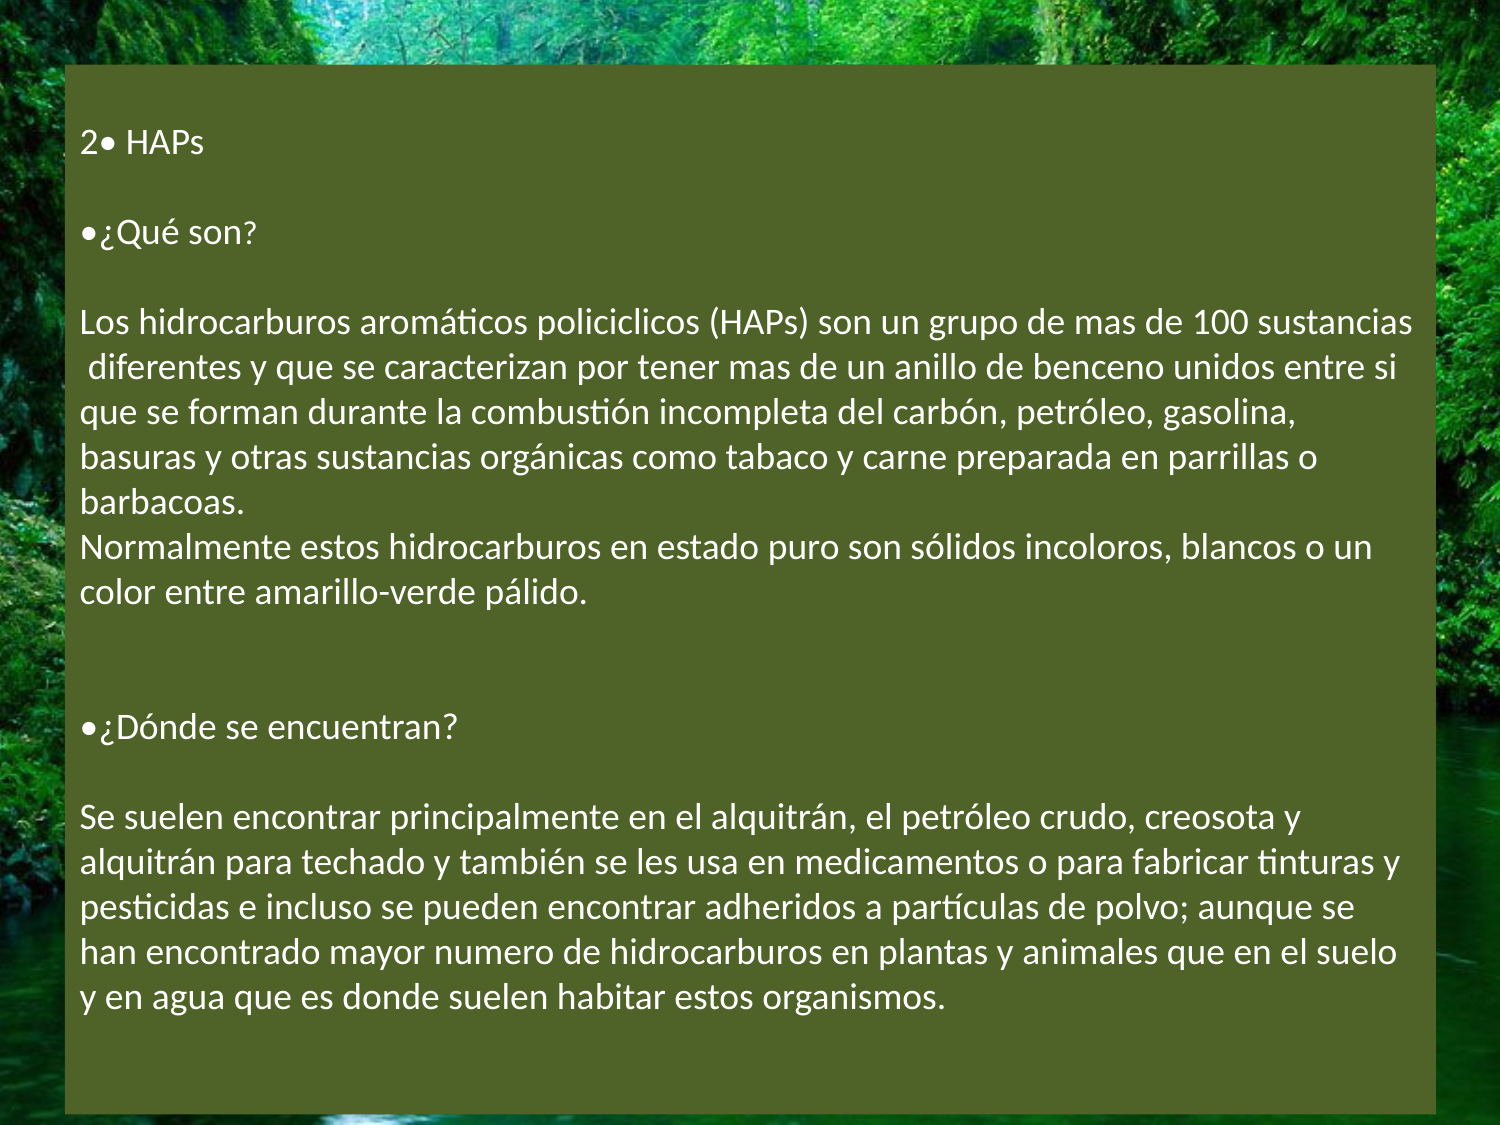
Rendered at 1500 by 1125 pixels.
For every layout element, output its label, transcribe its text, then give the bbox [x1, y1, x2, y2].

text_box 2• HAPs •¿Qué son? Los hidrocarburos aromáticos policiclicos (HAPs) son un grupo de mas de 100 sustancias diferentes y que se caracterizan por tener mas de un anillo de benceno unidos entre si que se forman durante la combustión incompleta del carbón, petróleo, gasolina, basuras y otras sustancias orgánicas como tabaco y carne preparada en parrillas o barbacoas. Normalmente estos hidrocarburos en estado puro son sólidos incoloros, blancos o un color entre amarillo-verde pálido. •¿Dónde se encuentran? Se suelen encontrar principalmente en el alquitrán, el petróleo crudo, creosota y alquitrán para techado y también se les usa en medicamentos o para fabricar tinturas y pesticidas e incluso se pueden encontrar adheridos a partículas de polvo; aunque se han encontrado mayor numero de hidrocarburos en plantas y animales que en el suelo y en agua que es donde suelen habitar estos organismos. [64, 64, 1436, 1115]
picture [0, 0, 1500, 1125]
